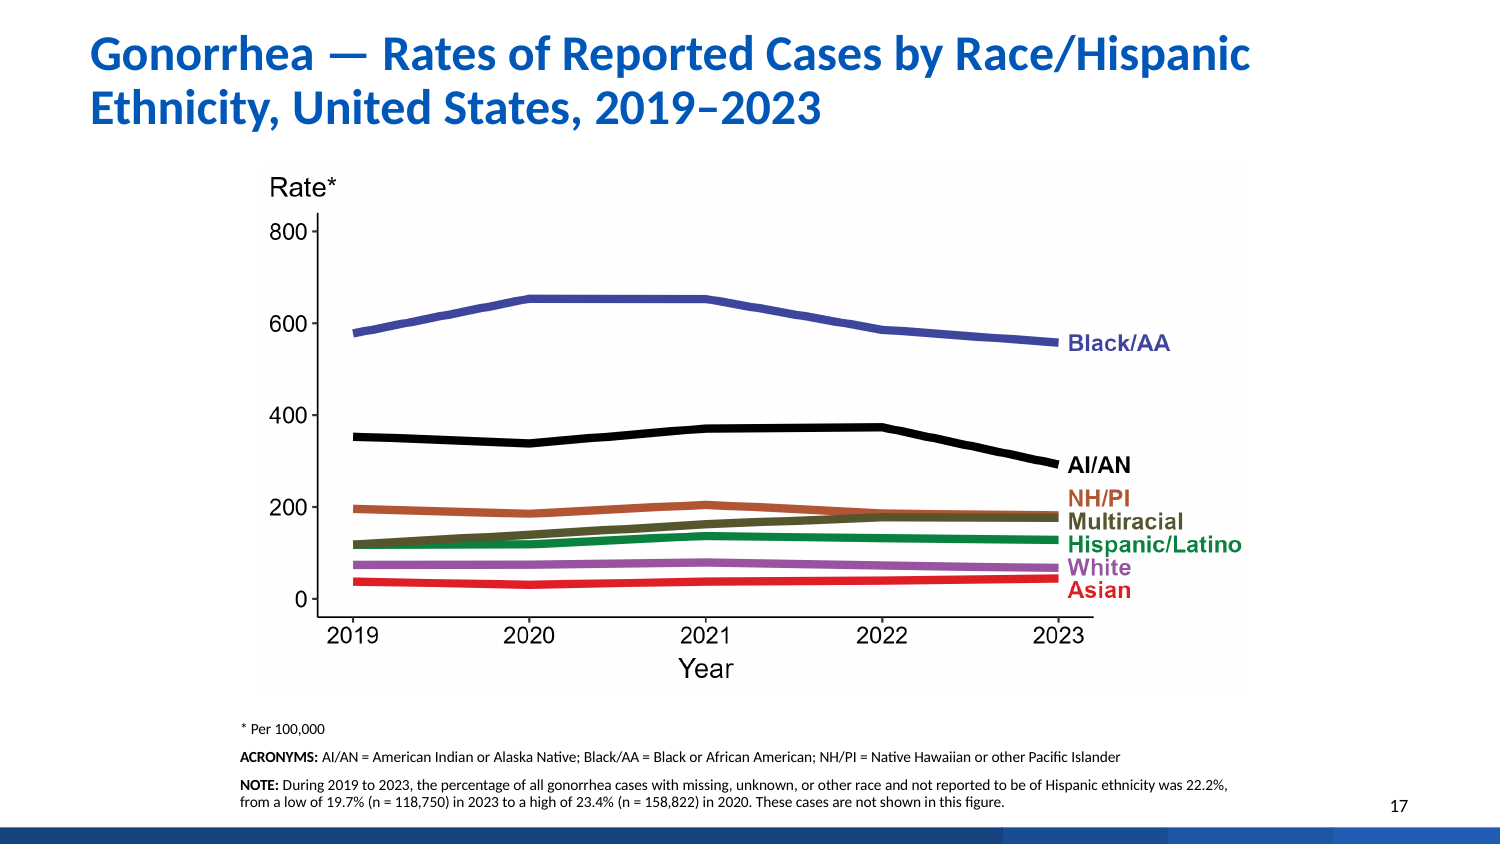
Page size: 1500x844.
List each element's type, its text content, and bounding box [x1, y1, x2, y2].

list * Per 100,000 ACRONYMS: AI/AN = American Indian or Alaska Native; Black/AA = Black or African American; NH/PI = Native Hawaiian or other Pacific Islander NOTE: During 2019 to 2023, the percentage of all gonorrhea cases with missing, unknown, or other race and not reported to be of Hispanic ethnicity was 22.2%, from a low of 19.7% (n = 118,750) in 2023 to a high of 23.4% (n = 158,822) in 2020. These cases are not shown in this figure. [225, 714, 1275, 820]
title Gonorrhea — Rates of Reported Cases by Race/Hispanic Ethnicity, United States, 2019–2023 [75, 19, 1425, 144]
picture [258, 166, 1242, 694]
